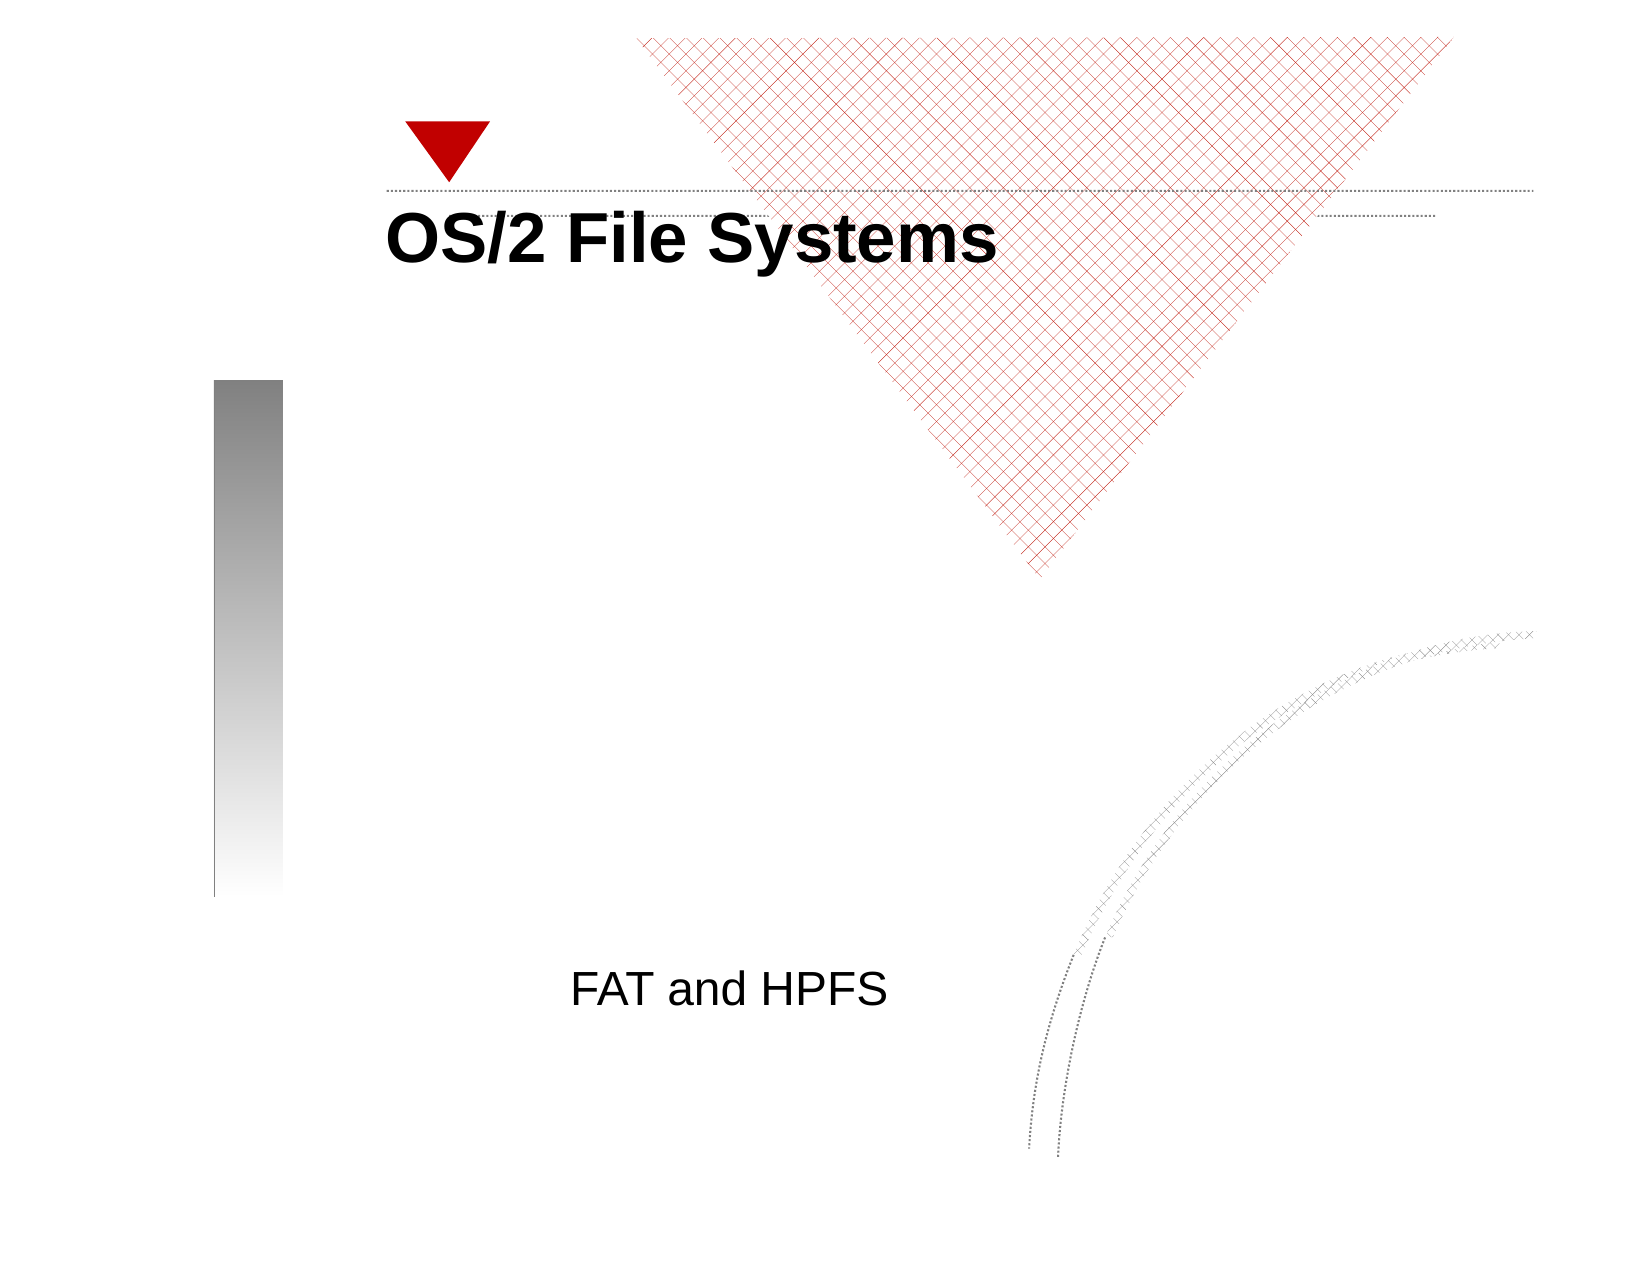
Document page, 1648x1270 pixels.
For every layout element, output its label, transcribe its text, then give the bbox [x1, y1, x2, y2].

text_box FAT and HPFS [215, 957, 1244, 1016]
text_box [636, 36, 1454, 191]
text_box [814, 277, 1271, 580]
text_box [1105, 631, 1537, 938]
text_box [1058, 1016, 1089, 1158]
text_box OS/2 File Systems [385, 191, 1544, 277]
text_box [1097, 937, 1106, 957]
